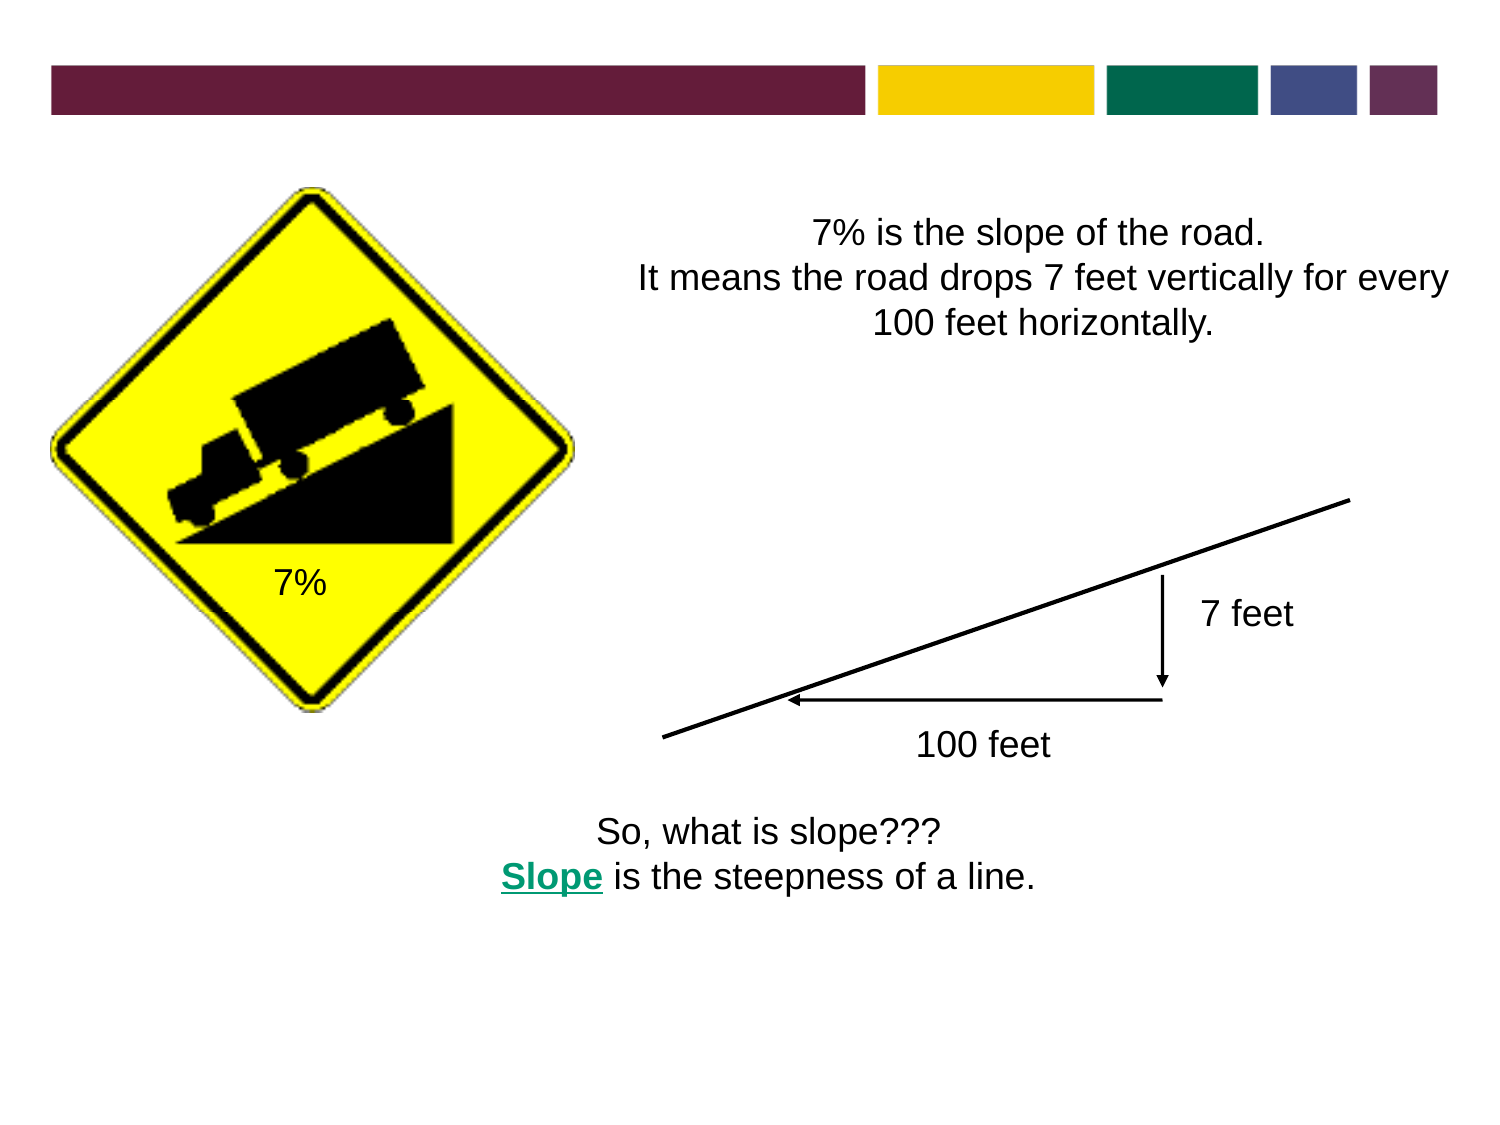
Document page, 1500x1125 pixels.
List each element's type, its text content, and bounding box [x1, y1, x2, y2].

text_box So, what is slope??? Slope is the steepness of a line. [199, 799, 1338, 905]
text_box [662, 499, 1351, 774]
subtitle 7% is the slope of the road. It means the road drops 7 feet vertically for every 100 feet horizontally. [587, 199, 1500, 688]
picture [37, 49, 1438, 116]
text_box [49, 187, 576, 713]
